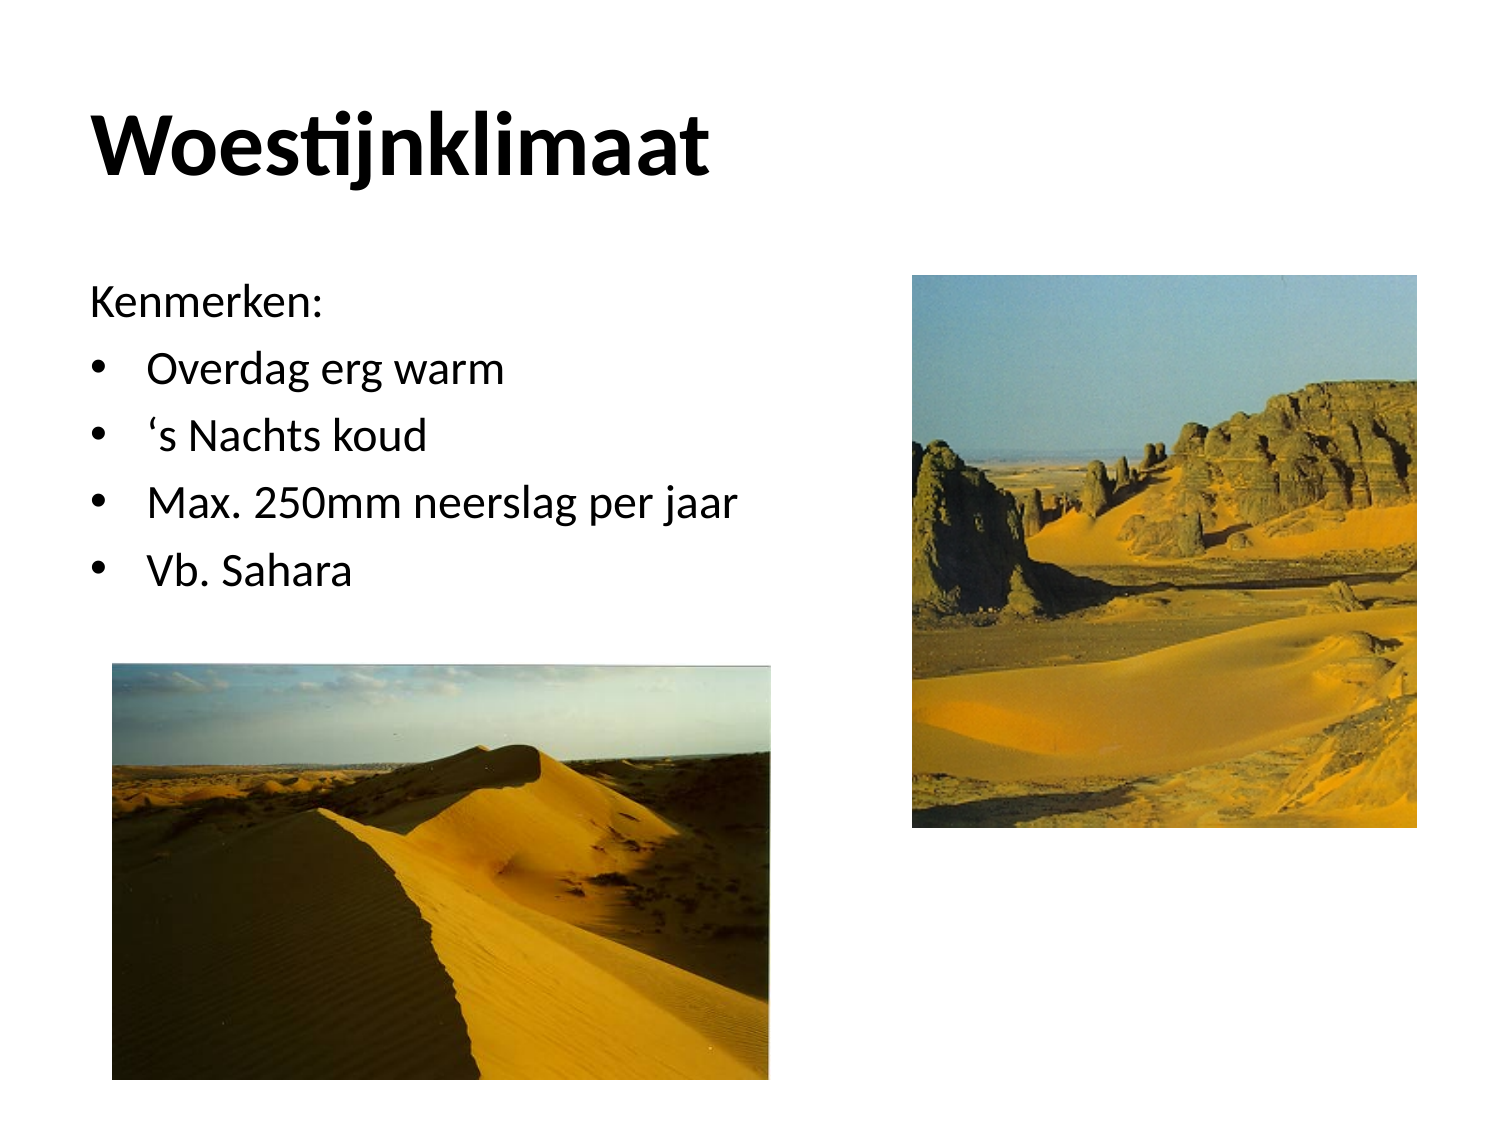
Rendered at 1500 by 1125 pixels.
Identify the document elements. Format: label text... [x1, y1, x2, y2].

list Kenmerken: Overdag erg warm ‘s Nachts koud Max. 250mm neerslag per jaar Vb. Sahara [75, 262, 1425, 1005]
picture [912, 274, 1418, 829]
picture [112, 662, 772, 1080]
title Woestijnklimaat [75, 45, 1425, 233]
